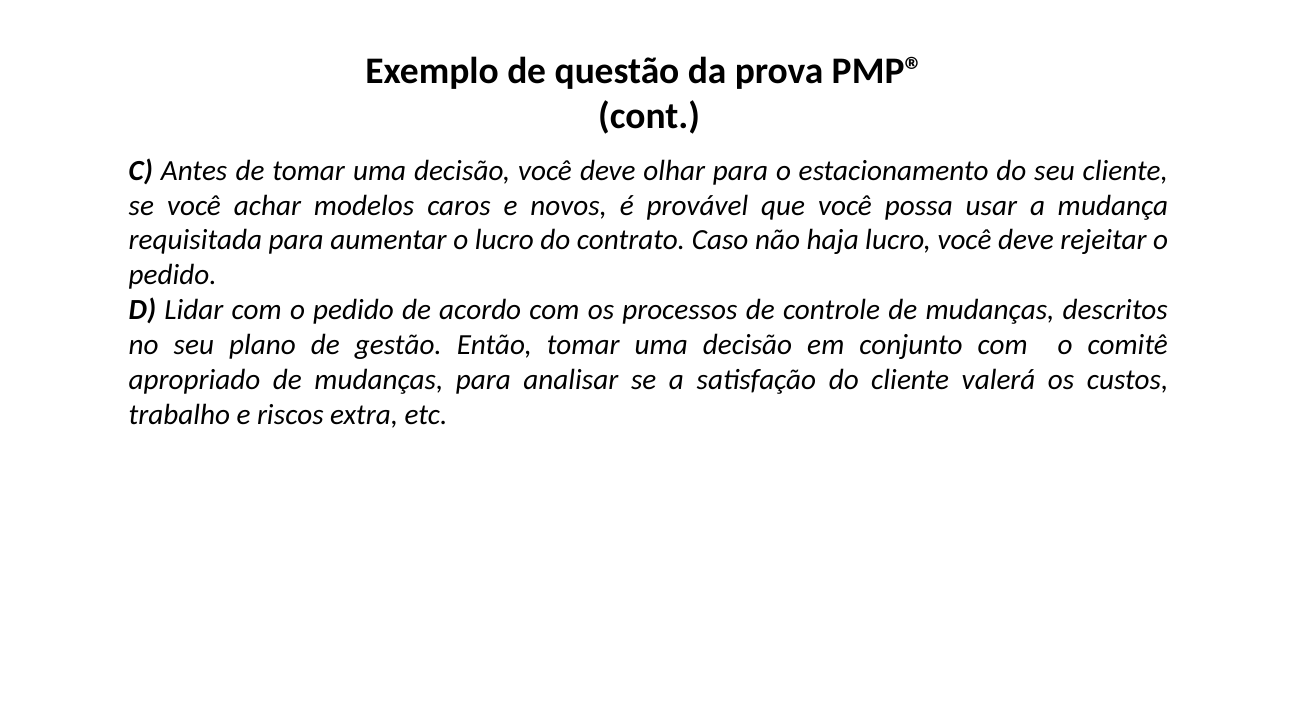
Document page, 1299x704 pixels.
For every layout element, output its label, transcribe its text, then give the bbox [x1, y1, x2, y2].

text_box C) Antes de tomar uma decisão, você deve olhar para o estacionamento do seu cliente, se você achar modelos caros e novos, é provável que você possa usar a mudança requisitada para aumentar o lucro do contrato. Caso não haja lucro, você deve rejeitar o pedido. D) Lidar com o pedido de acordo com os processos de controle de mudanças, descritos no seu plano de gestão. Então, tomar uma decisão em conjunto com o comitê apropriado de mudanças, para analisar se a satisfação do cliente valerá os custos, trabalho e riscos extra, etc. [117, 145, 1181, 559]
text_box Exemplo de questão da prova PMP® (cont.) [0, 40, 1299, 86]
